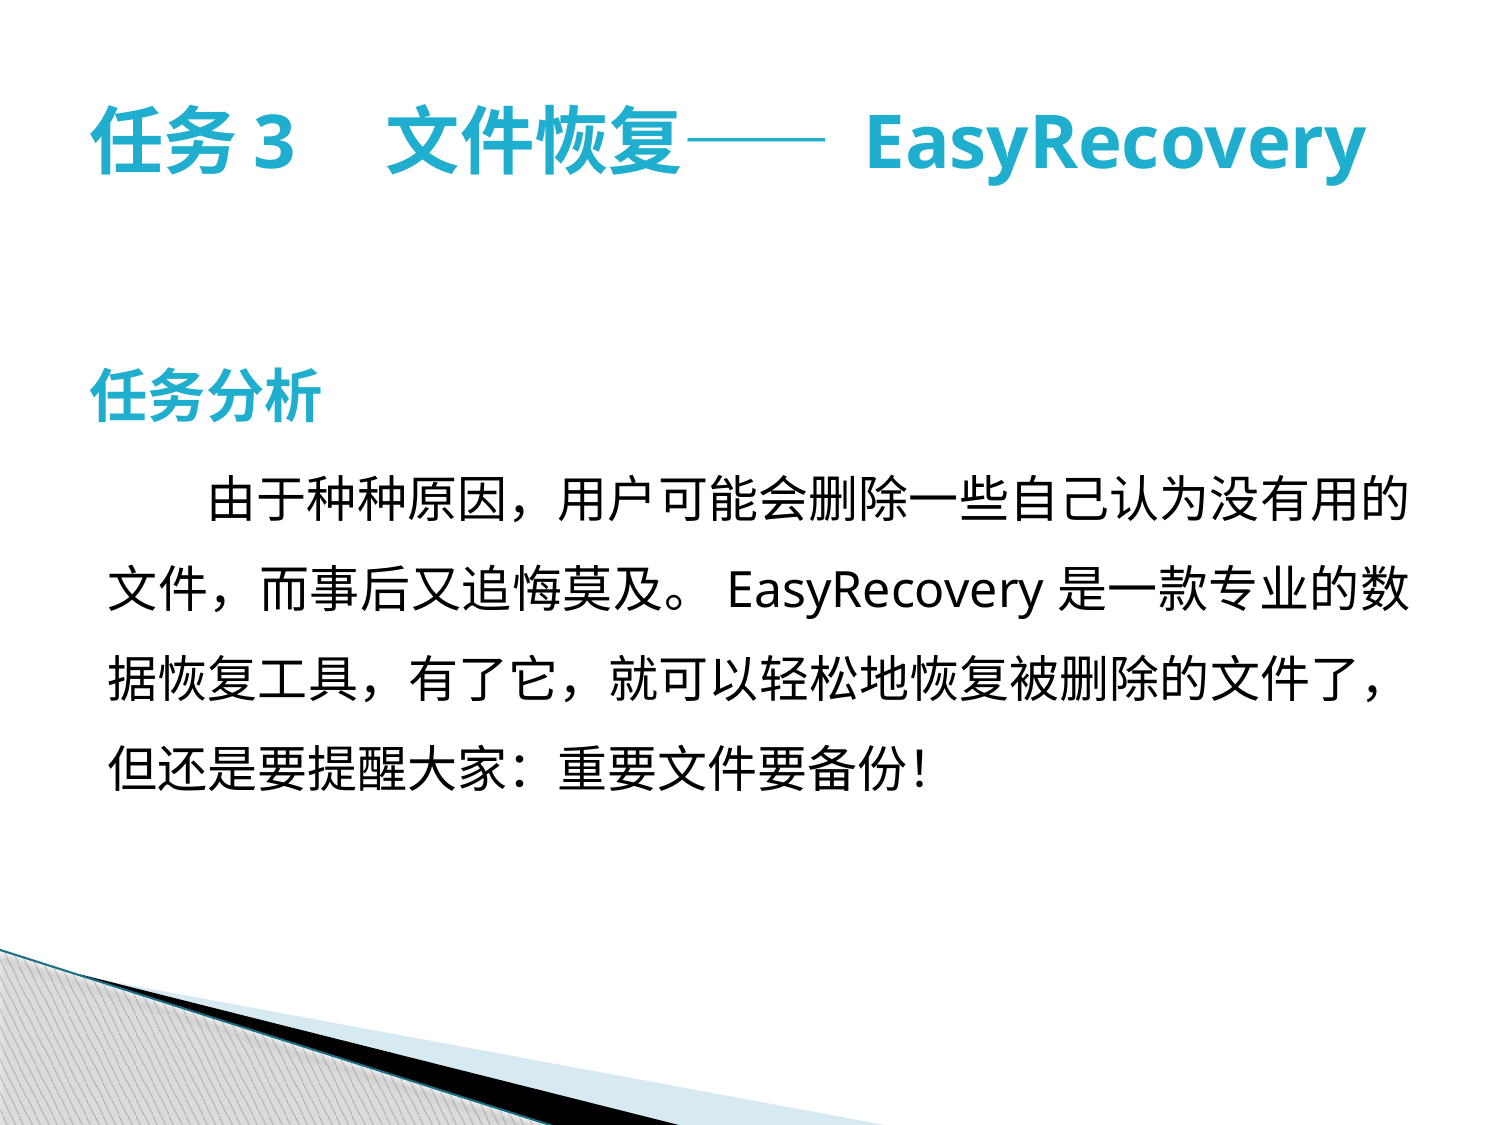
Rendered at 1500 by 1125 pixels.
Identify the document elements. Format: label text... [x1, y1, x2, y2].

list 任务分析 由于种种原因，用户可能会删除一些自己认为没有用的文件，而事后又追悔莫及。EasyRecovery是一款专业的数据恢复工具，有了它，就可以轻松地恢复被删除的文件了，但还是要提醒大家：重要文件要备份！ [75, 309, 1425, 953]
title 任务3 文件恢复—— EasyRecovery [75, 45, 1425, 233]
